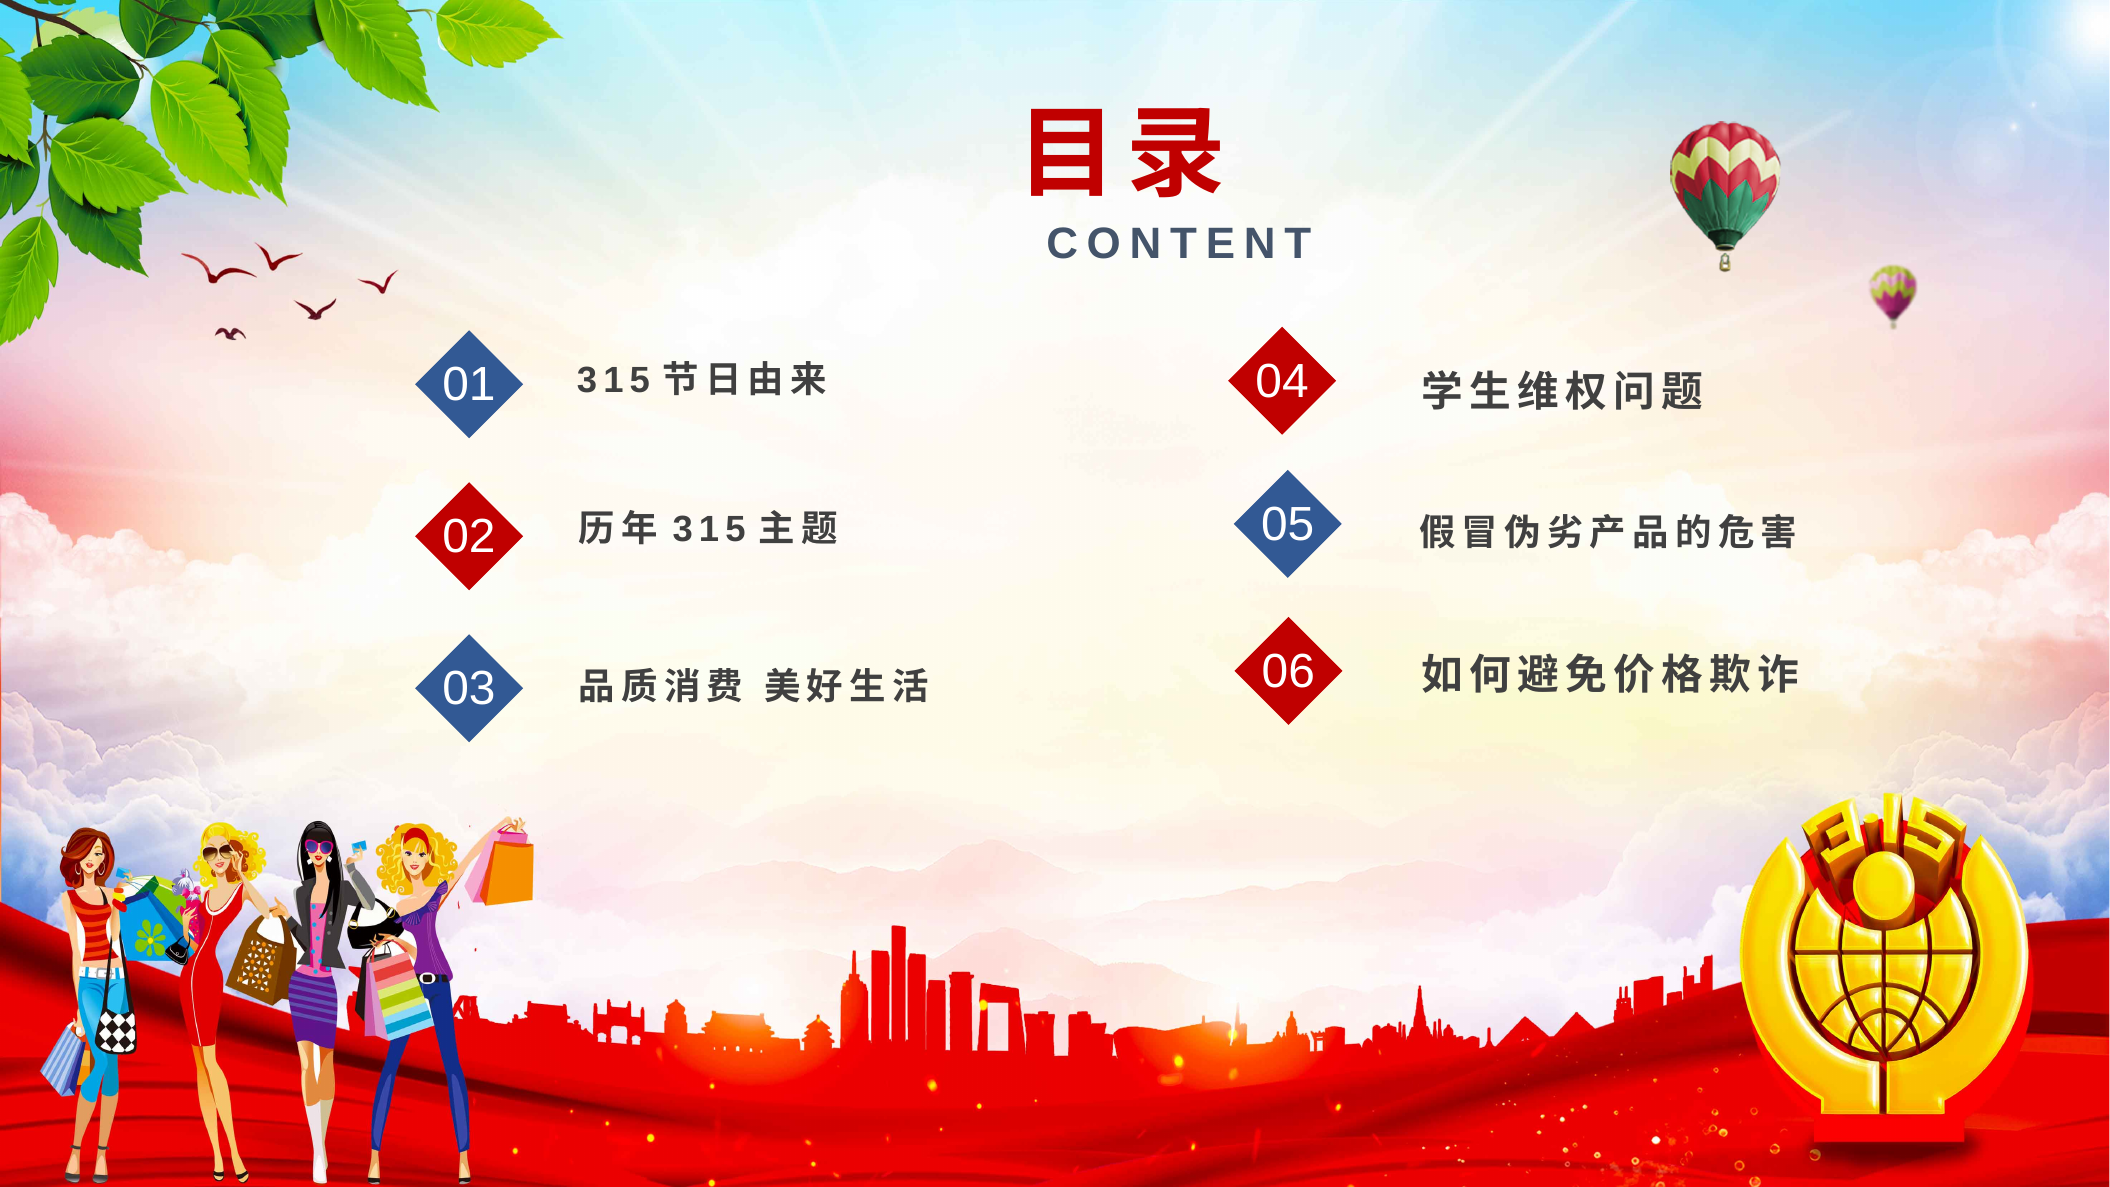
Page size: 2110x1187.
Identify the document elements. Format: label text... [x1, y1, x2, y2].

text_box 学生维权问题 [1338, 357, 1764, 419]
text_box 假冒伪劣产品的危害 [1336, 503, 1852, 557]
text_box 06 [1232, 615, 1338, 727]
text_box 02 [413, 480, 508, 592]
text_box 04 [1226, 325, 1338, 437]
text_box 05 [1232, 468, 1336, 580]
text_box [877, 65, 1241, 276]
text_box 品质消费 美好生活 [495, 656, 1012, 710]
text_box 03 [413, 632, 503, 744]
text_box 历年315主题 [495, 499, 1012, 553]
picture [0, 0, 2110, 1187]
text_box 315节日由来 [493, 350, 1010, 404]
text_box 如何避免价格欺诈 [1338, 640, 1764, 702]
text_box 01 [413, 328, 505, 440]
